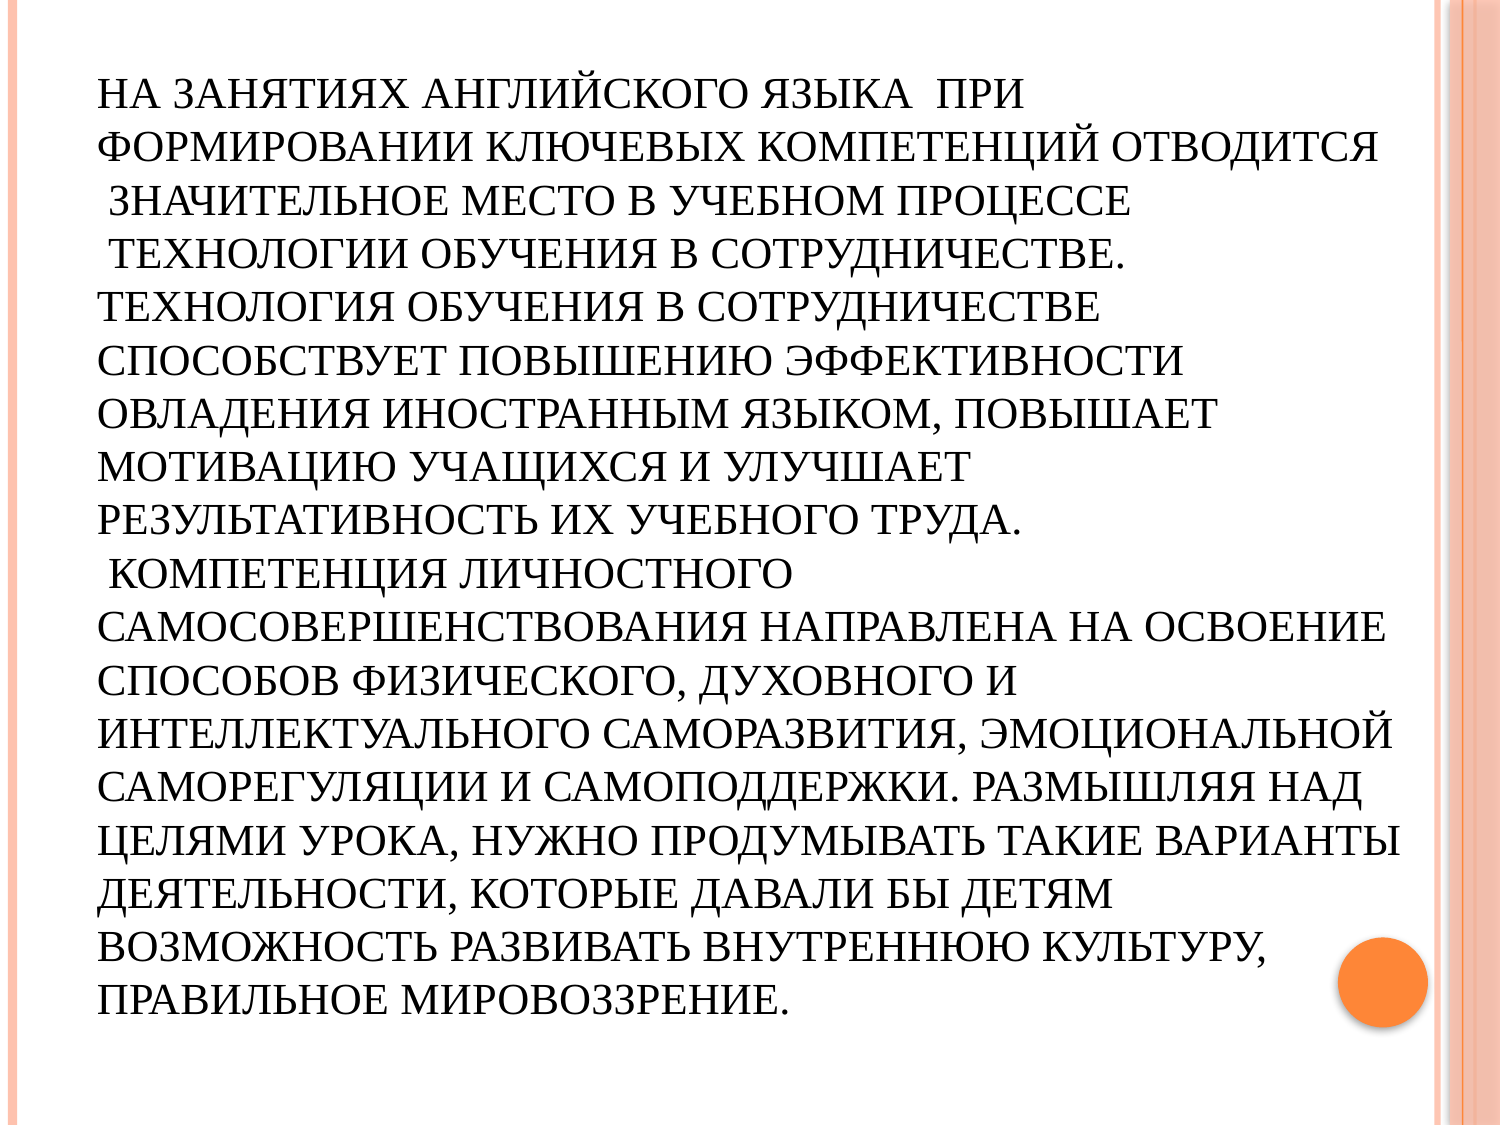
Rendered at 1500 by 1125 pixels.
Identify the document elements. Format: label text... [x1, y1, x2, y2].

title На занятиях английского языка при формировании ключевых компетенций отводится значительное место в учебном процессе технологии обучения в сотрудничестве. Технология обучения в сотрудничестве способствует повышению эффективности овладения иностранным языком, повышает мотивацию учащихся и улучшает результативность их учебного труда. Компетенция личностного самосовершенствования направлена на освоение способов физического, духовного и интеллектуального саморазвития, эмоциональной саморегуляции и самоподдержки. Размышляя над целями урока, нужно продумывать такие варианты деятельности, которые давали бы детям возможность развивать внутреннюю культуру, правильное мировоззрение. [82, 45, 1425, 1032]
